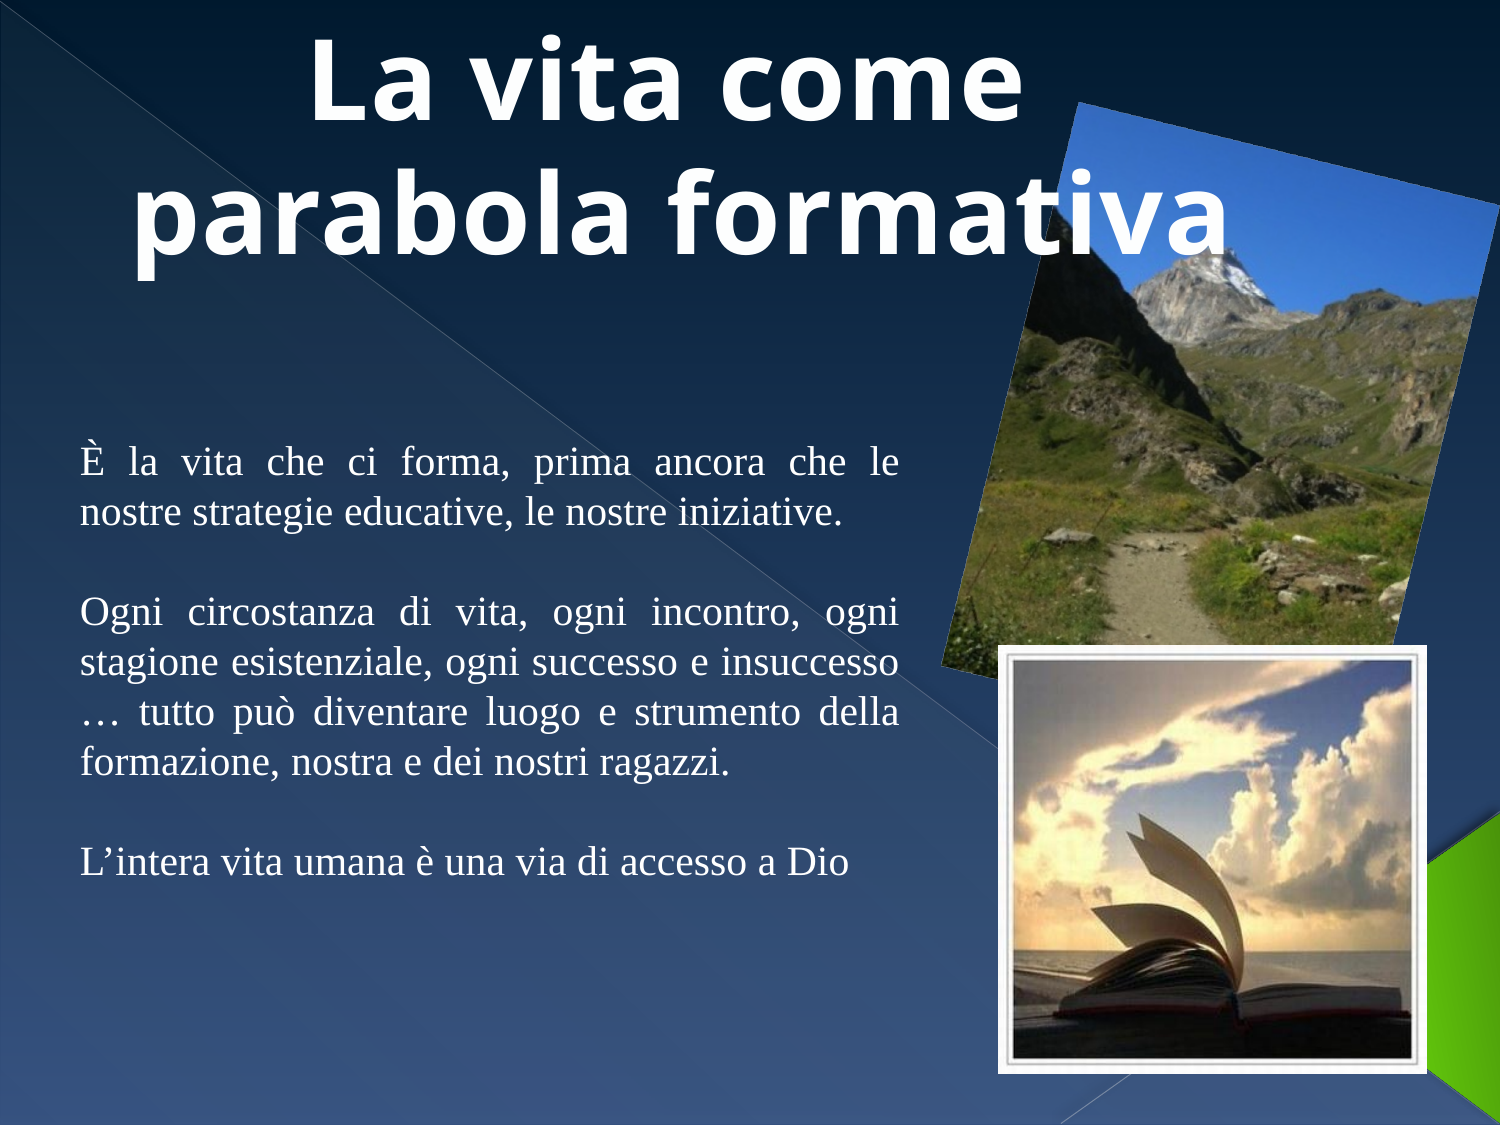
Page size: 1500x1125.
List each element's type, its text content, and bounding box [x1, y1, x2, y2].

picture [942, 144, 1499, 1075]
text_box La vita come parabola formativa [114, 0, 1249, 285]
text_box È la vita che ci forma, prima ancora che le nostre strategie educative, le nostre iniziative. Ogni circostanza di vita, ogni incontro, ogni stagione esistenziale, ogni successo e insuccesso … tutto può diventare luogo e strumento della formazione, nostra e dei nostri ragazzi. L’intera vita umana è una via di accesso a Dio [64, 426, 916, 892]
